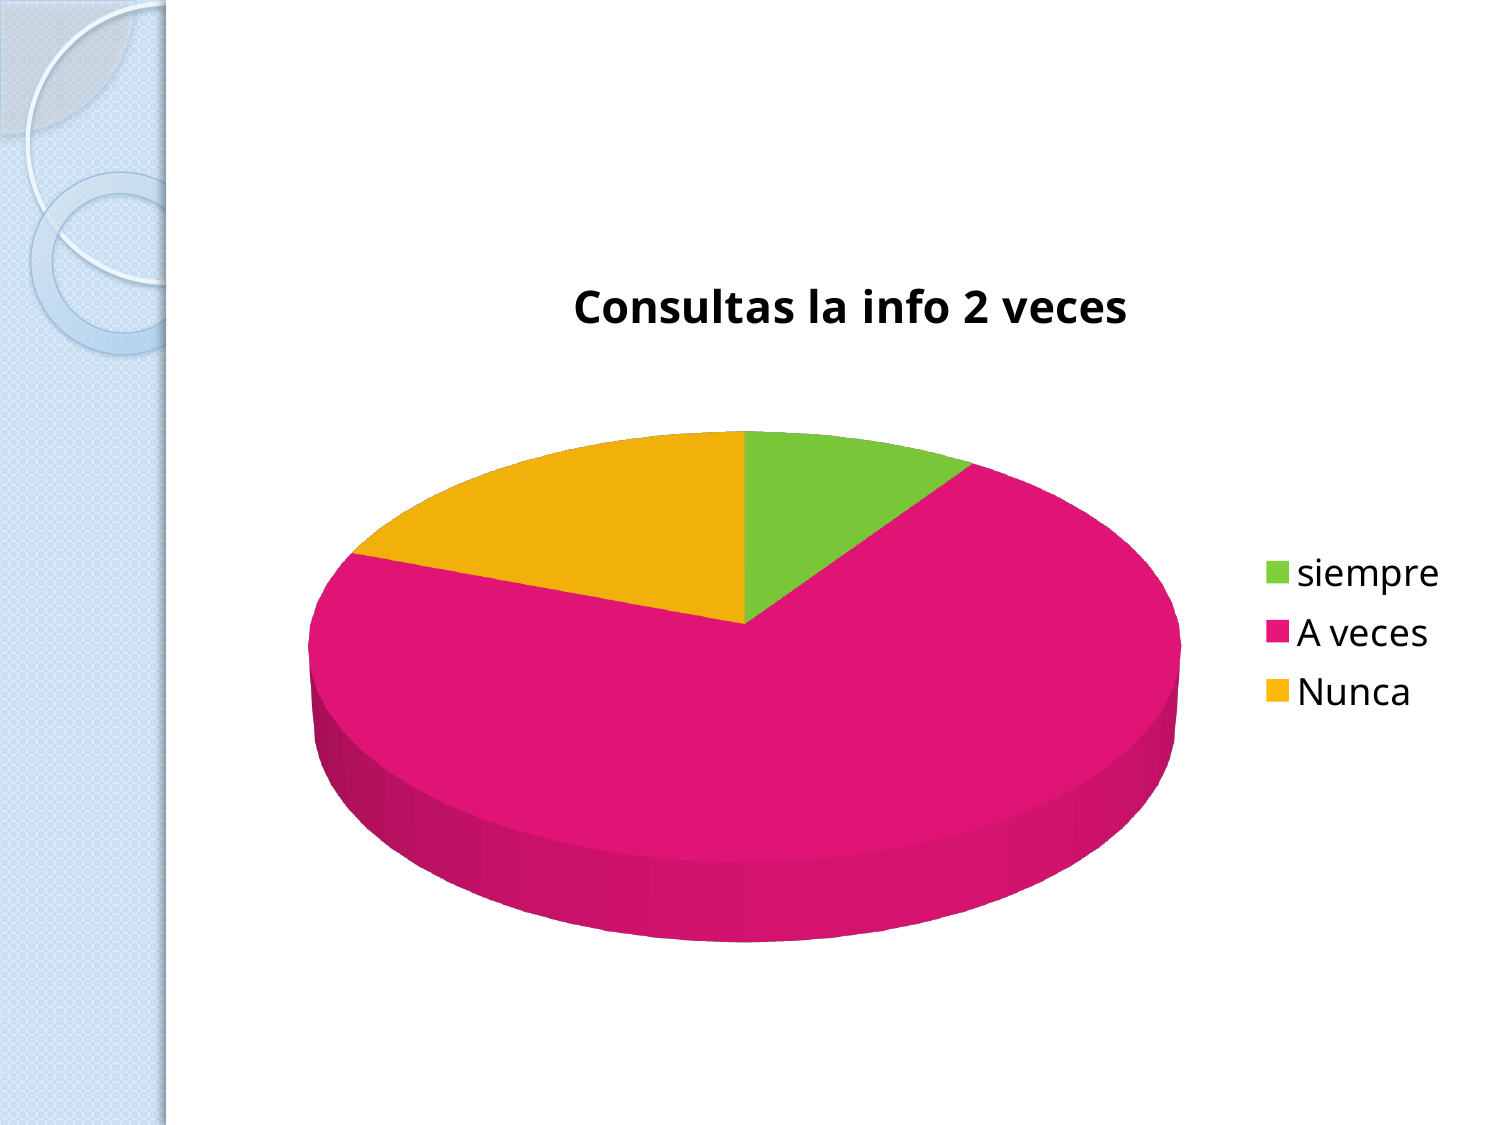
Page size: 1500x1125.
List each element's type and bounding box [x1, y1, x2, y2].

chart [235, 237, 1466, 1026]
